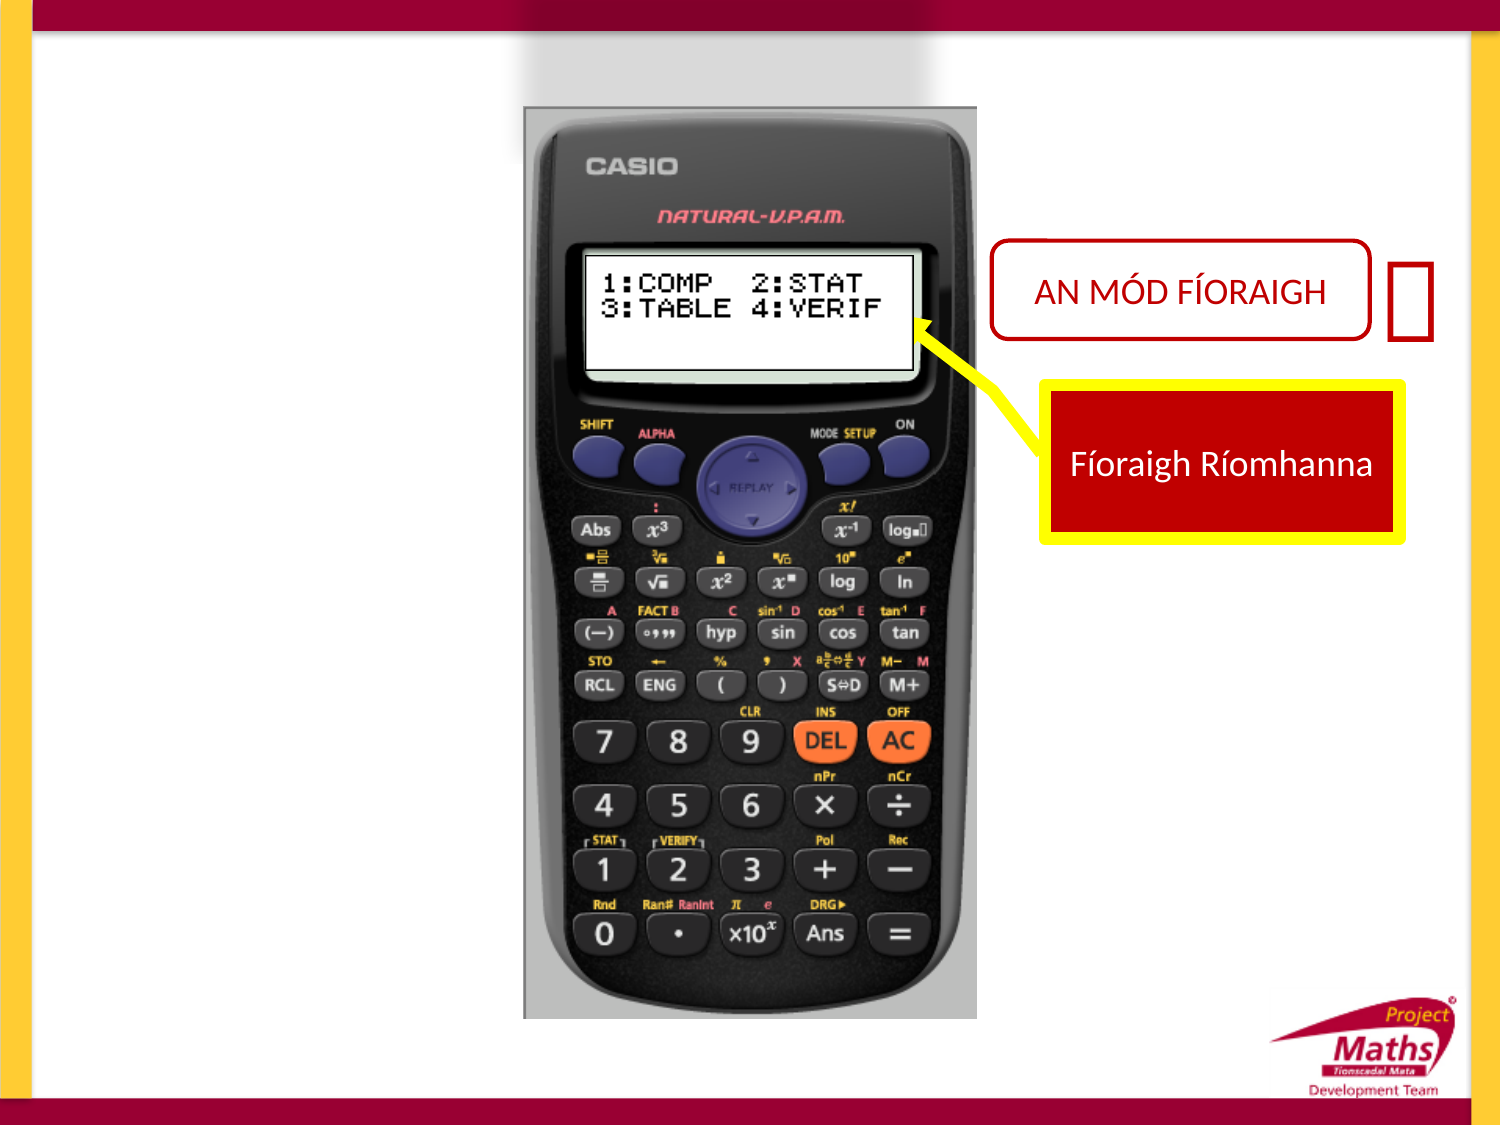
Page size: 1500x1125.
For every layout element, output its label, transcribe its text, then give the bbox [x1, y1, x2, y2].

picture [1269, 987, 1466, 1098]
text_box Fíoraigh Ríomhanna [918, 330, 1401, 541]
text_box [991, 238, 1500, 357]
picture [523, 106, 977, 1019]
